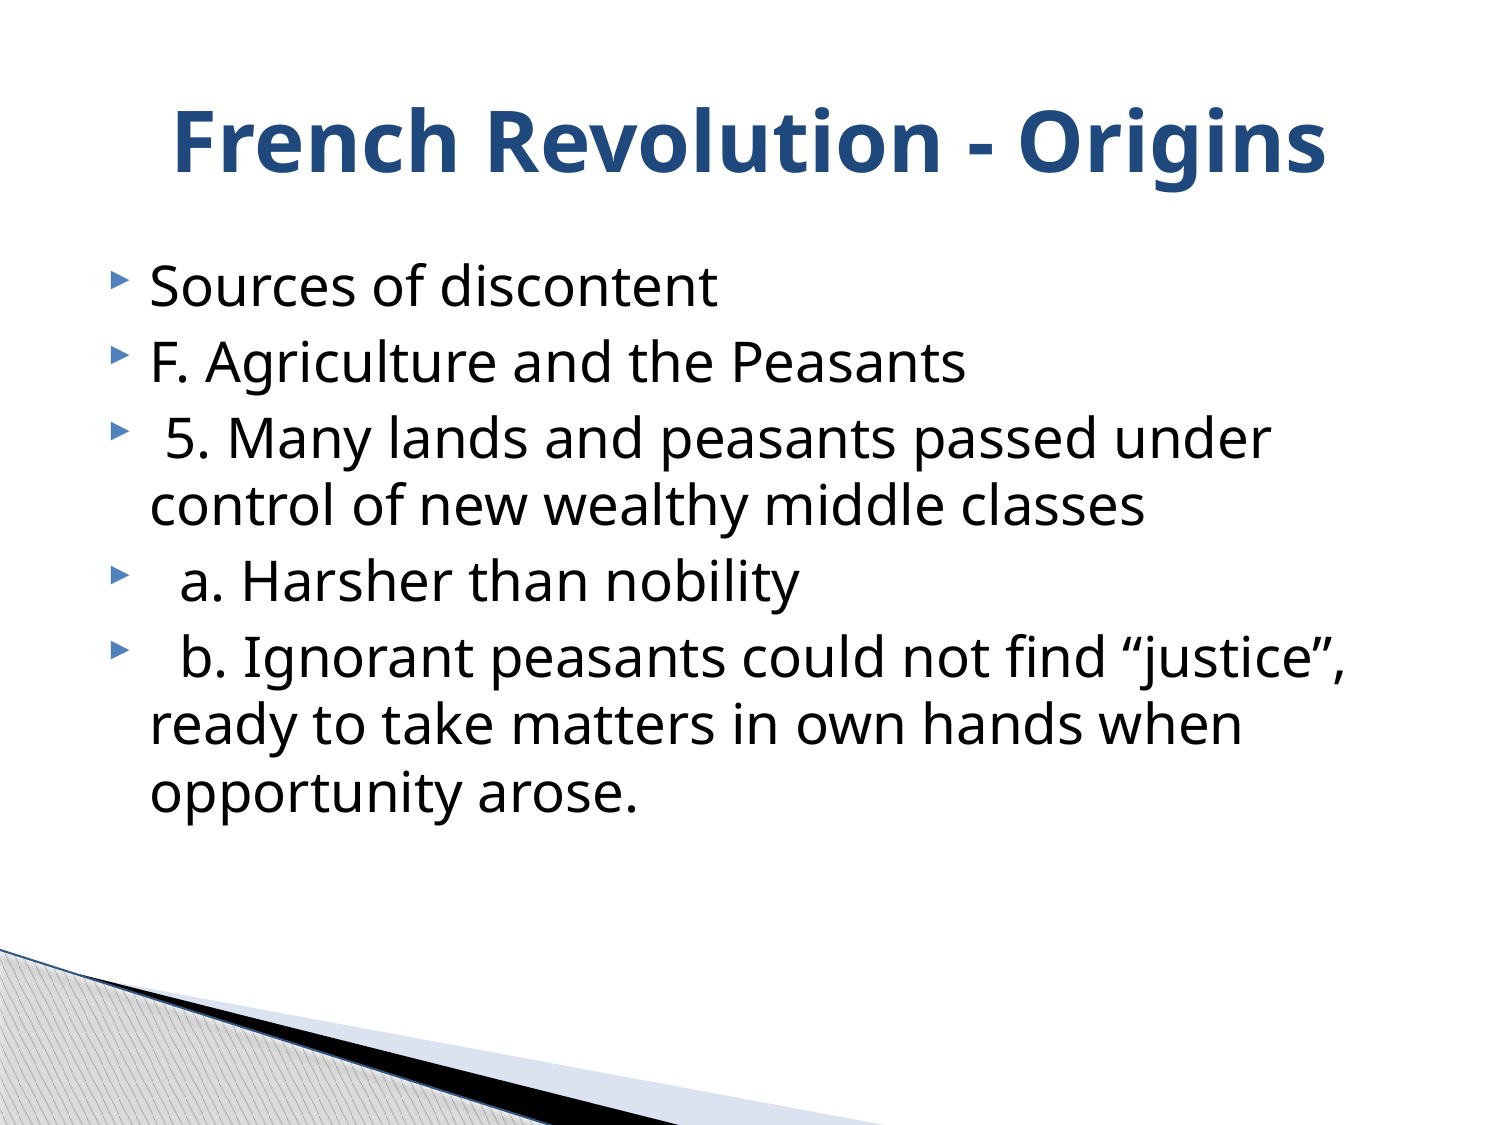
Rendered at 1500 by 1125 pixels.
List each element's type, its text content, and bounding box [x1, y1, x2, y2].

list Sources of discontent F. Agriculture and the Peasants 5. Many lands and peasants passed under control of new wealthy middle classes a. Harsher than nobility b. Ignorant peasants could not find “justice”, ready to take matters in own hands when opportunity arose. [75, 243, 1425, 986]
title French Revolution - Origins [75, 45, 1425, 233]
